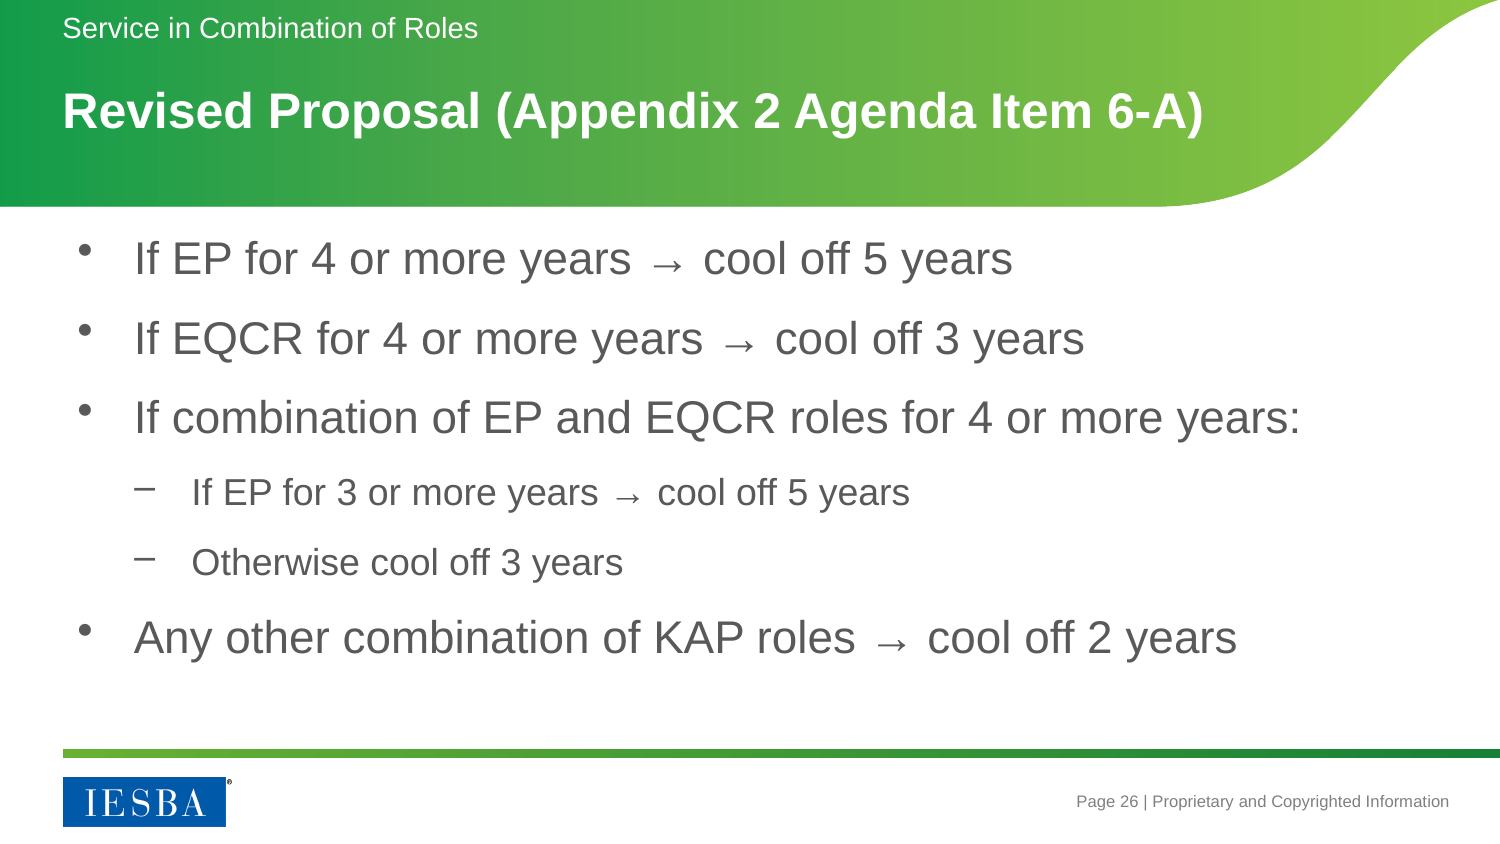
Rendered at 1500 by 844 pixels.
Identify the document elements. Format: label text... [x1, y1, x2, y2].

title Revised Proposal (Appendix 2 Agenda Item 6-A) [62, 75, 1413, 142]
picture [0, 0, 1500, 207]
subtitle Service in Combination of Roles [62, 9, 500, 38]
list If EP for 4 or more years → cool off 5 years If EQCR for 4 or more years → cool off 3 years If combination of EP and EQCR roles for 4 or more years: If EP for 3 or more years → cool off 5 years Otherwise cool off 3 years Any other combination of KAP roles → cool off 2 years [62, 220, 1475, 747]
picture [63, 777, 232, 827]
